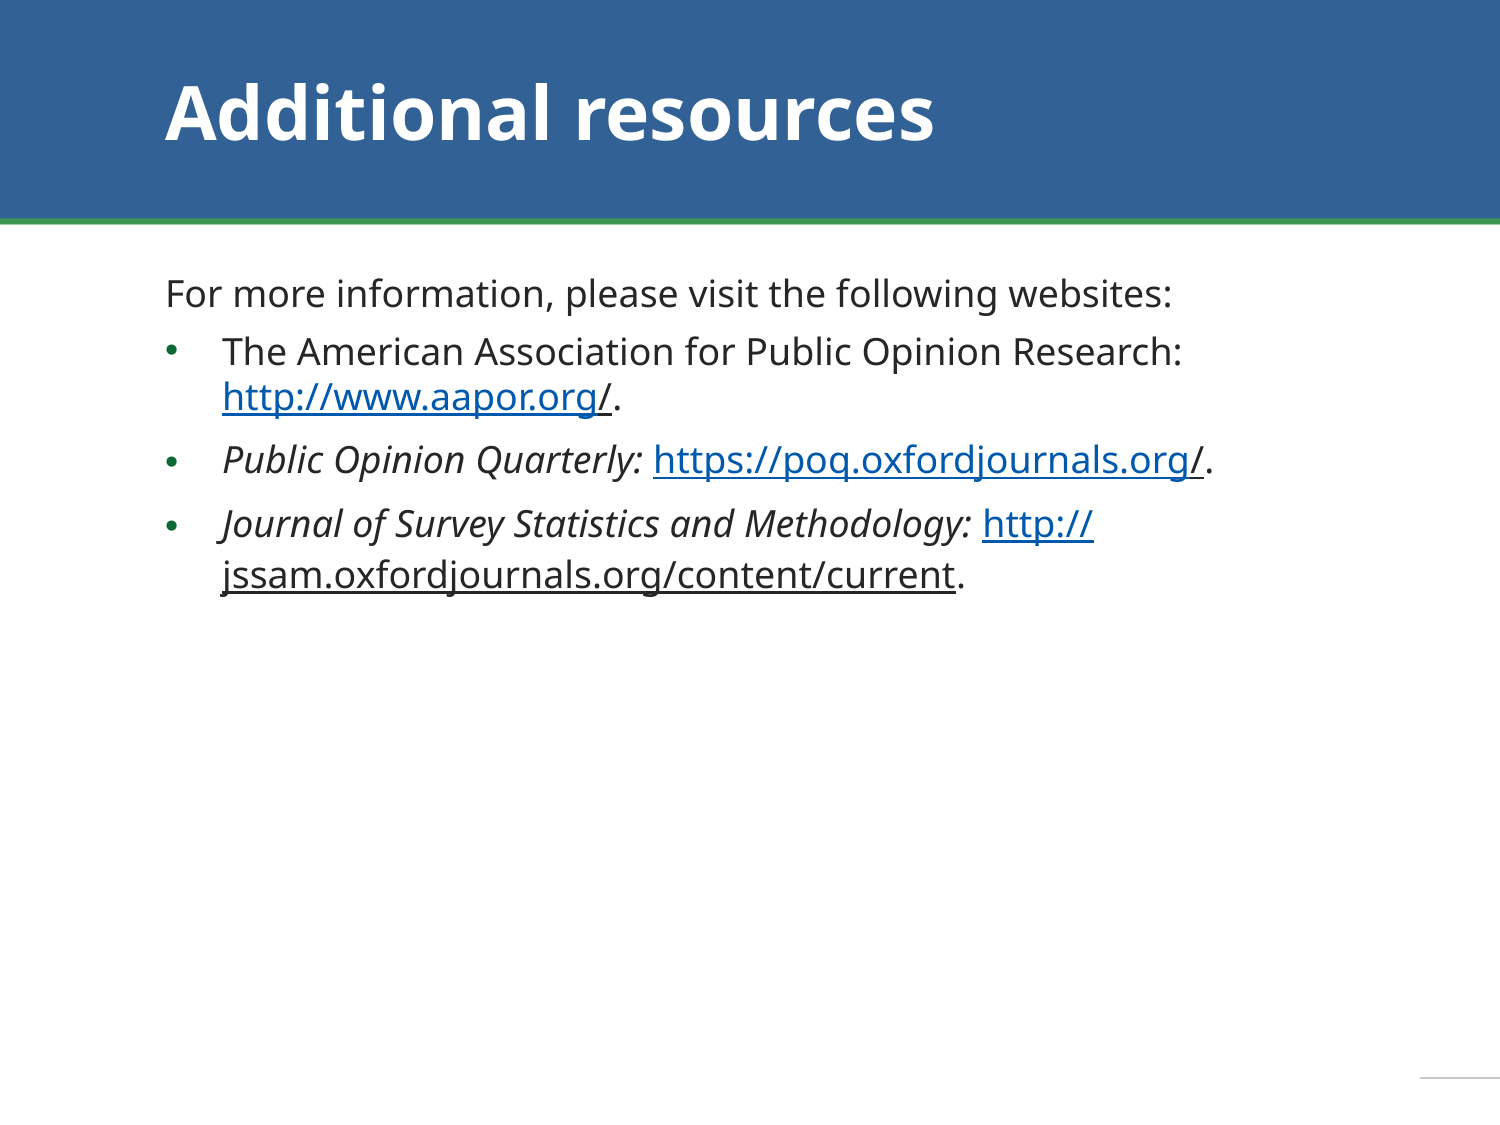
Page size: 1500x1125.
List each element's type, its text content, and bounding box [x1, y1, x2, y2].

list For more information, please visit the following websites: The American Association for Public Opinion Research: http://www.aapor.org/. Public Opinion Quarterly: https://poq.oxfordjournals.org/. Journal of Survey Statistics and Methodology: http://jssam.oxfordjournals.org/content/current. [150, 262, 1350, 1005]
picture [0, 0, 1500, 1125]
title Additional resources [150, 0, 1350, 221]
